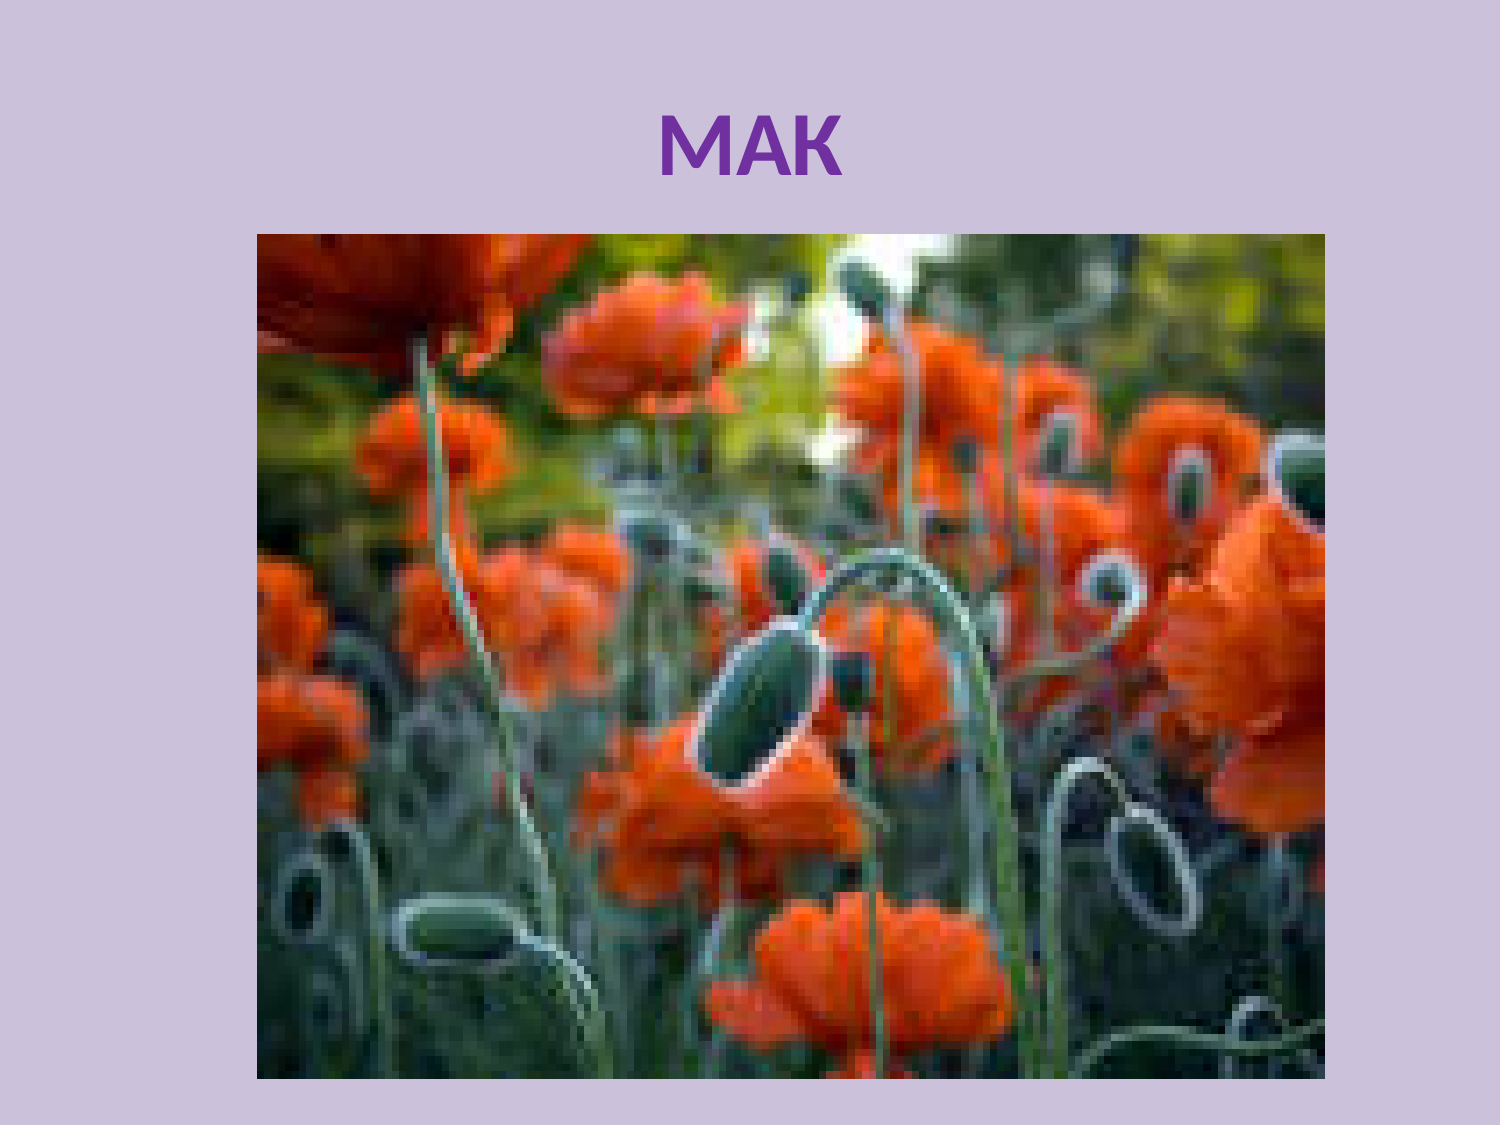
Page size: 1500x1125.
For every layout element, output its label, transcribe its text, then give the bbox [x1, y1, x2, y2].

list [256, 234, 1325, 1079]
title МАК [75, 45, 1425, 233]
